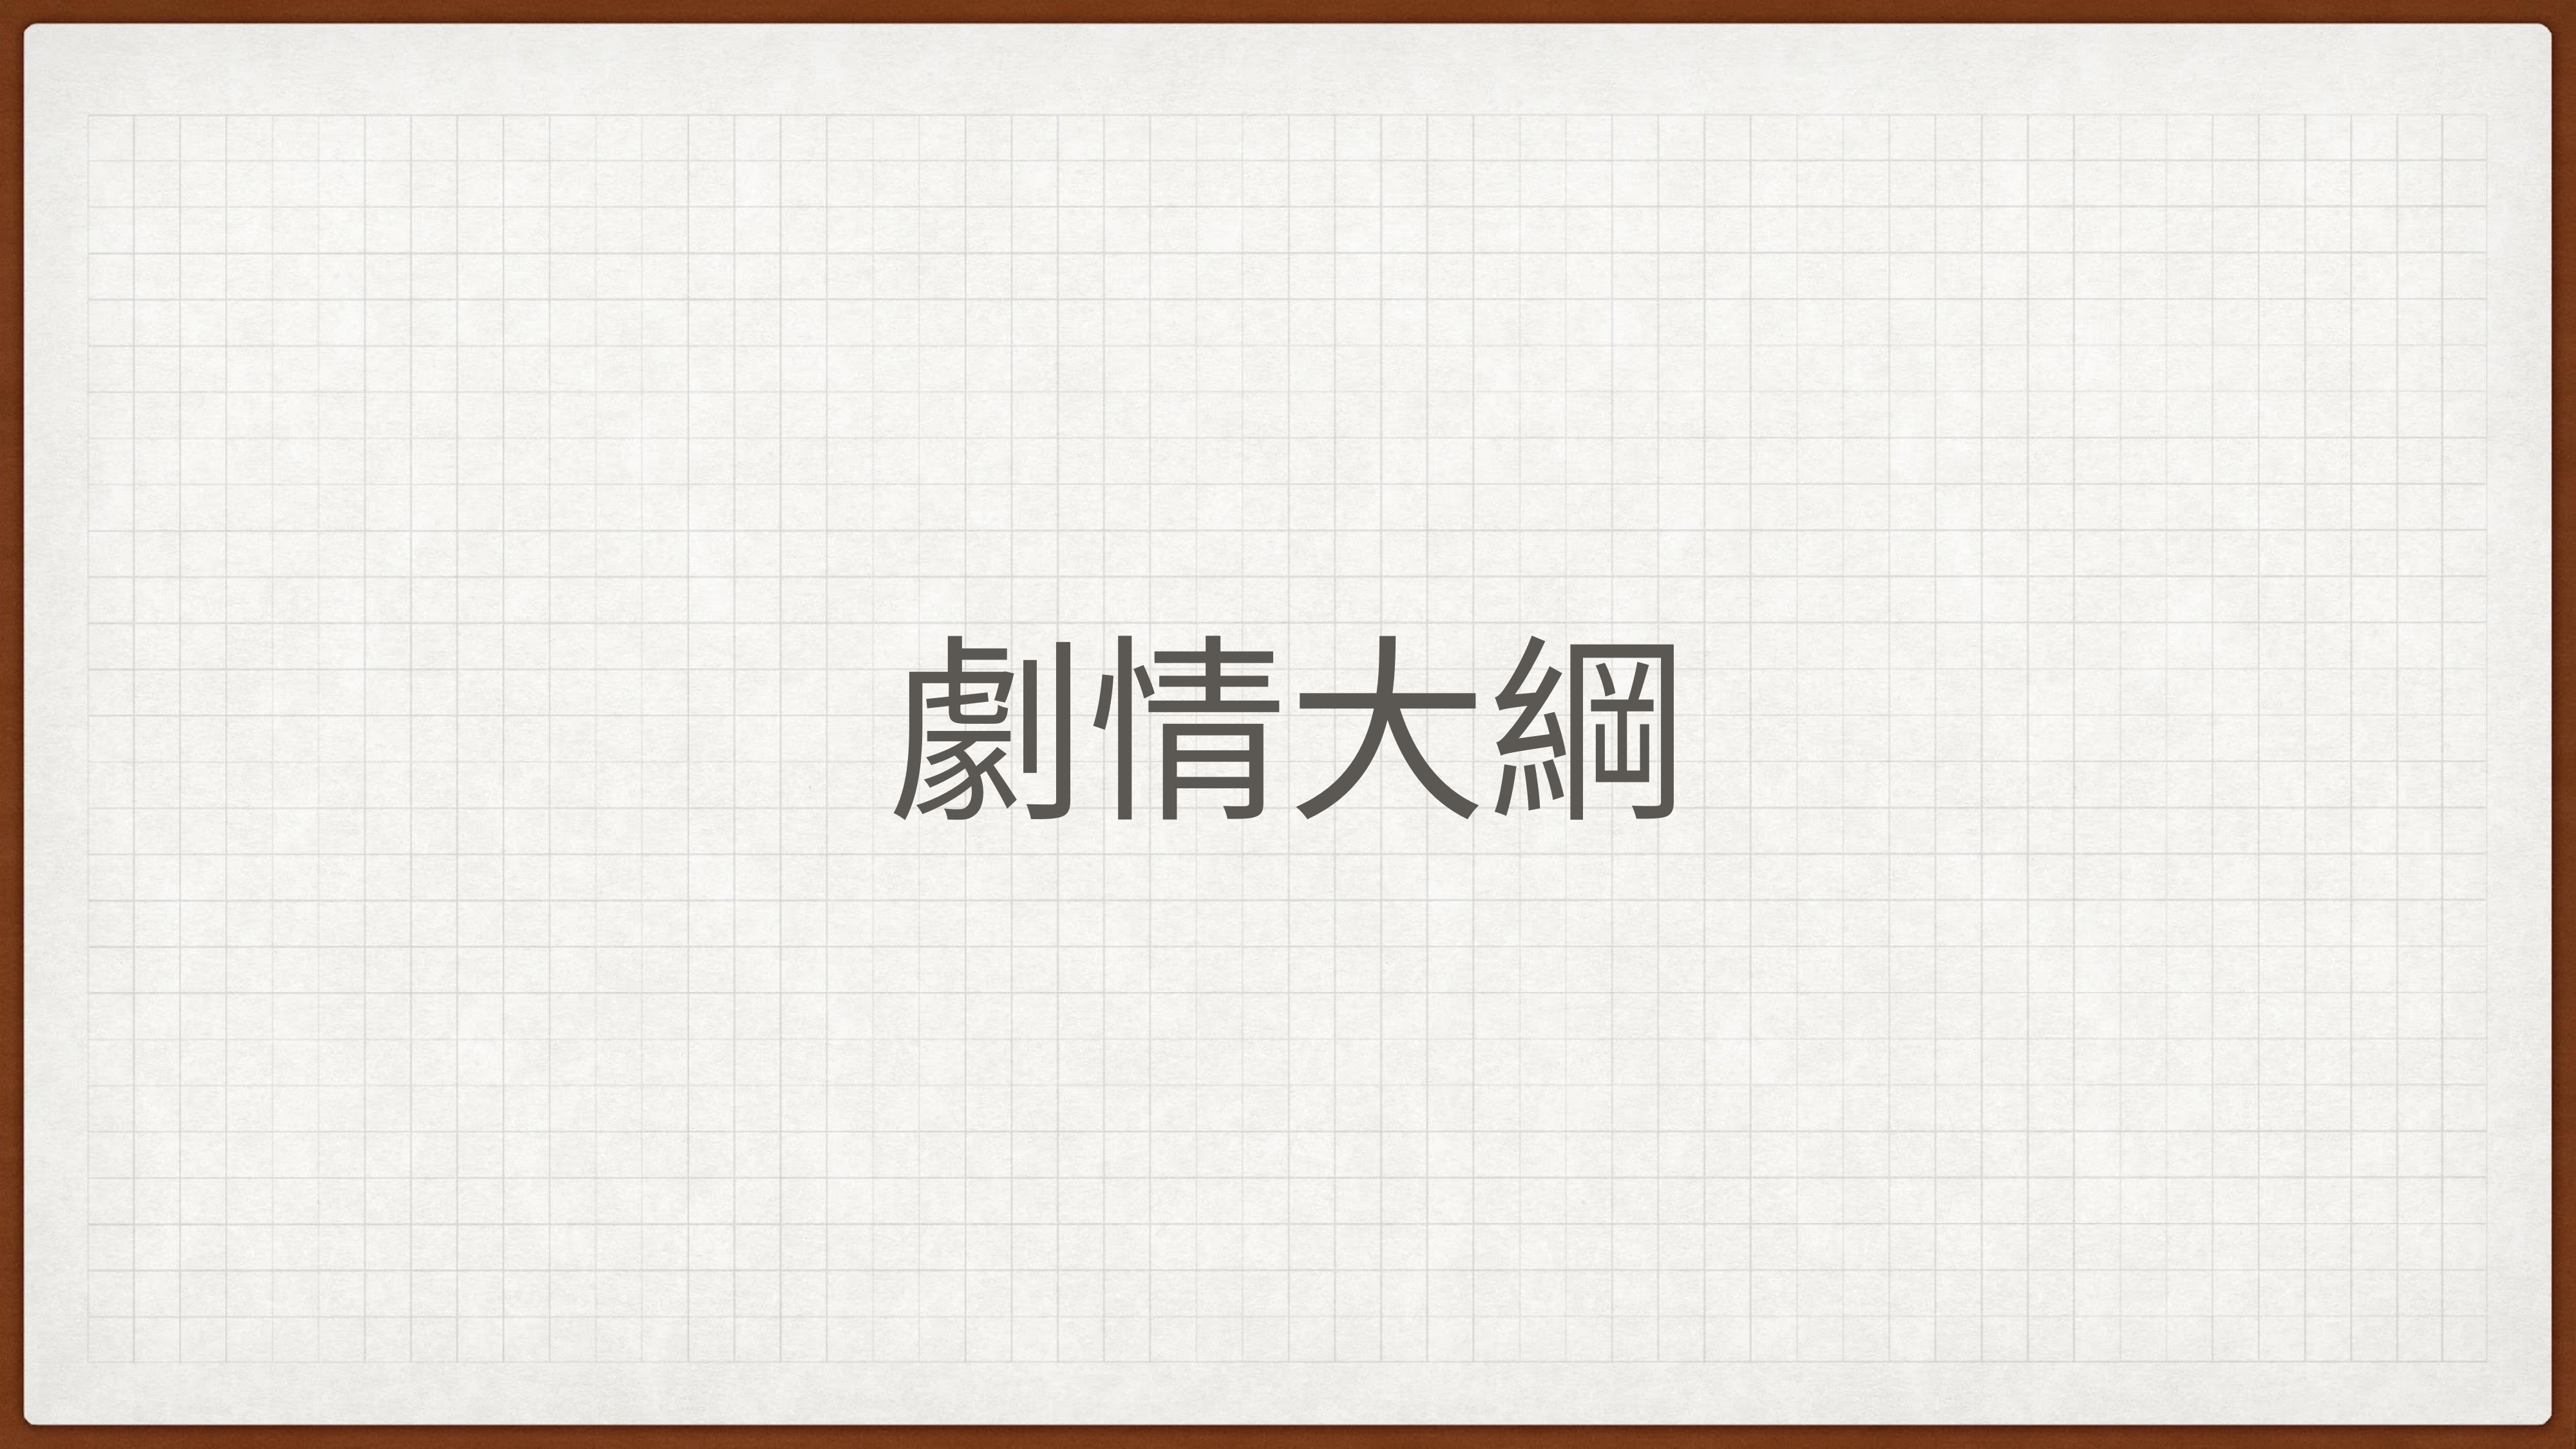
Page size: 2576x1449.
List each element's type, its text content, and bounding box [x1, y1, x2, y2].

picture [0, 0, 2576, 1449]
title 劇情大綱 [133, 459, 2443, 989]
